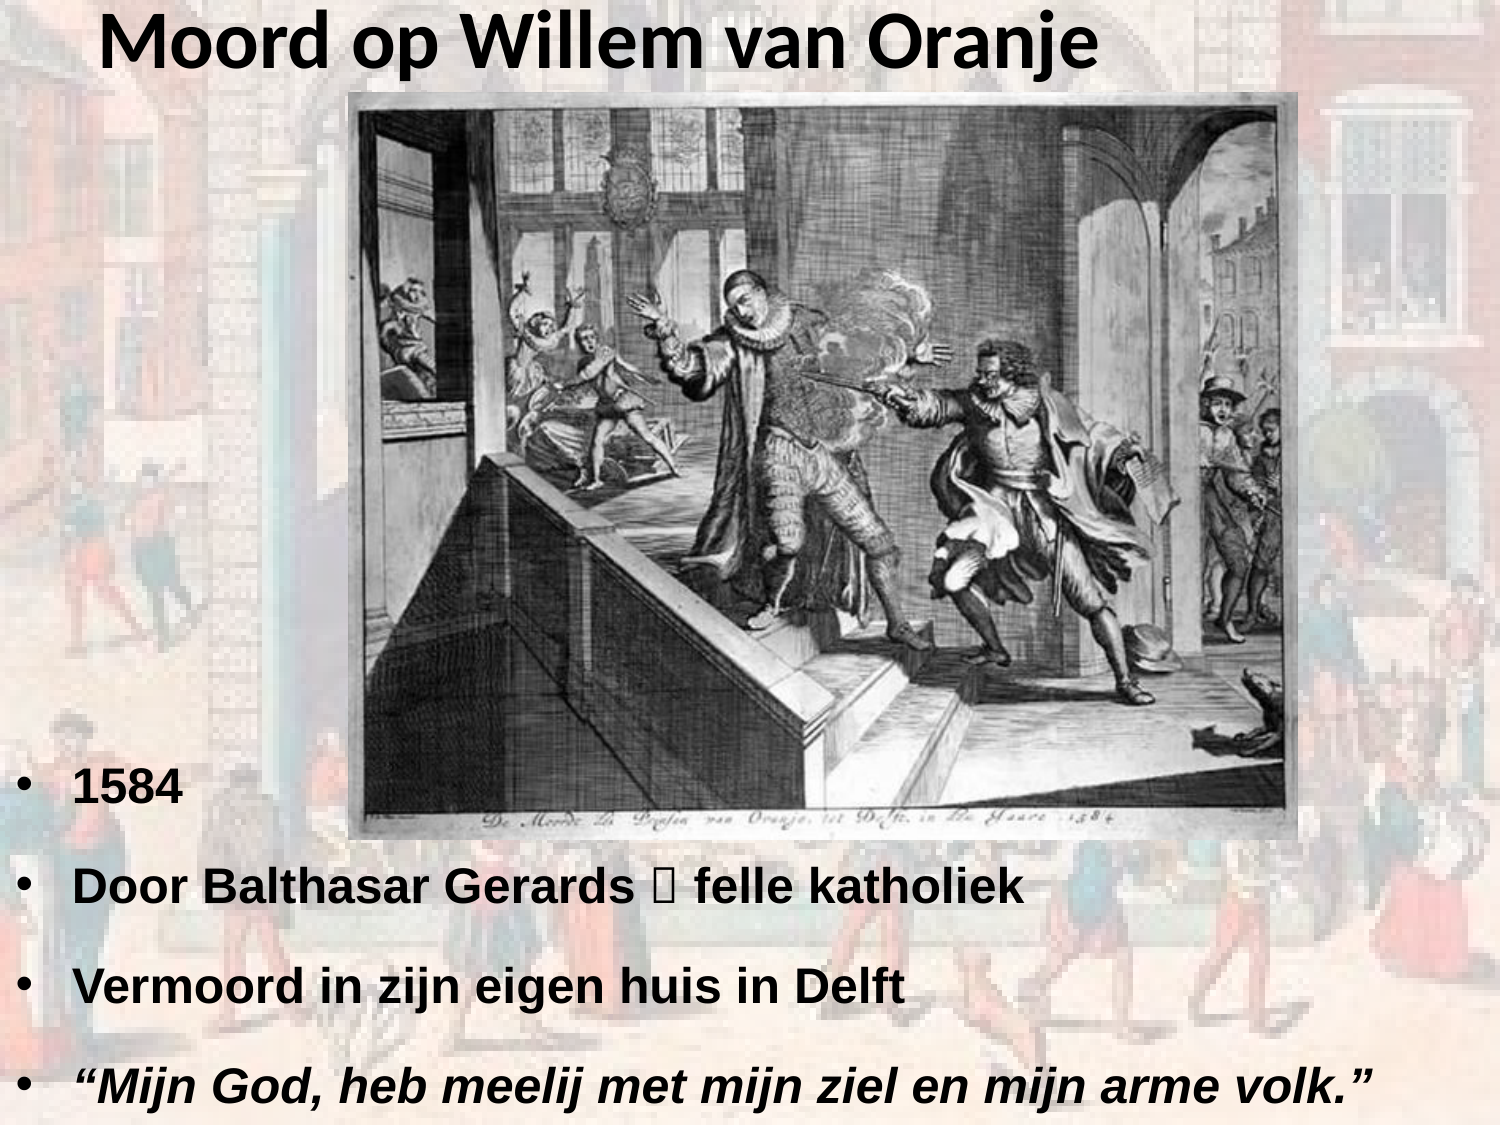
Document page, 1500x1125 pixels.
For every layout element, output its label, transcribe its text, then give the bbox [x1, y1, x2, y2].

title Moord op Willem van Oranje [81, 0, 1348, 94]
list 1584 Door Balthasar Gerards  felle katholiek Vermoord in zijn eigen huis in Delft “Mijn God, heb meelij met mijn ziel en mijn arme volk.” [0, 715, 1408, 1020]
picture [348, 92, 1298, 841]
